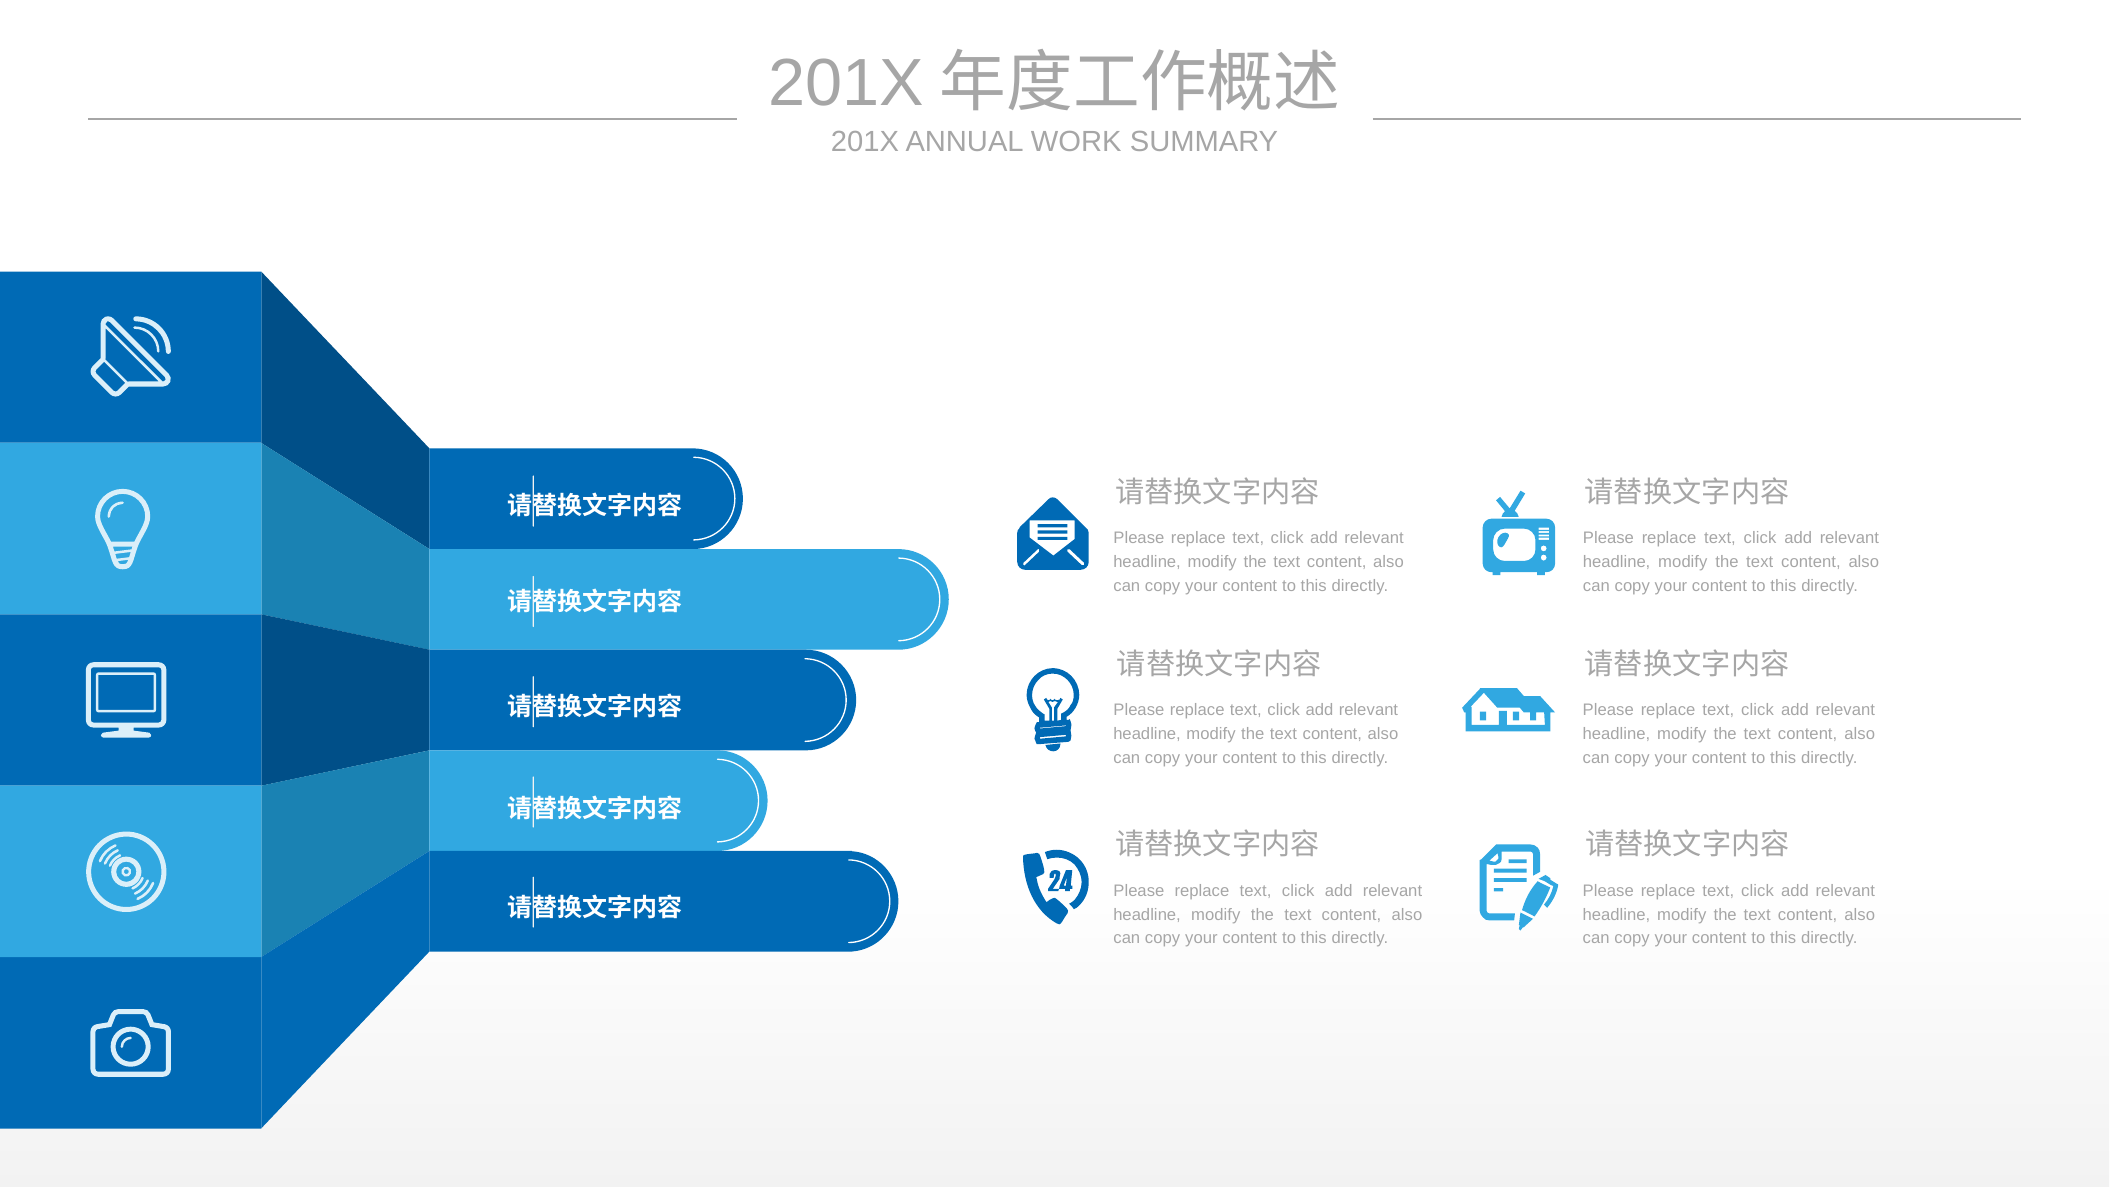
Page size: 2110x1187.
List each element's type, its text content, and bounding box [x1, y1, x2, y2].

text_box 201X年度工作概述 [730, 38, 1379, 119]
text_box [0, 271, 949, 1129]
text_box [1026, 668, 1080, 752]
text_box 201X ANNUAL WORK SUMMARY [824, 122, 1285, 158]
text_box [1568, 458, 1895, 602]
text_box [1567, 630, 1891, 774]
text_box [1023, 852, 1069, 925]
text_box [1479, 844, 1541, 921]
text_box [1496, 490, 1526, 517]
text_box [1098, 811, 1438, 954]
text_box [1098, 458, 1419, 602]
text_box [1098, 630, 1414, 774]
text_box [1462, 688, 1556, 732]
text_box [1017, 497, 1089, 570]
text_box [1518, 912, 1534, 931]
text_box [1522, 874, 1559, 917]
text_box [1044, 849, 1089, 910]
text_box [1567, 811, 1891, 954]
text_box [1482, 518, 1556, 576]
